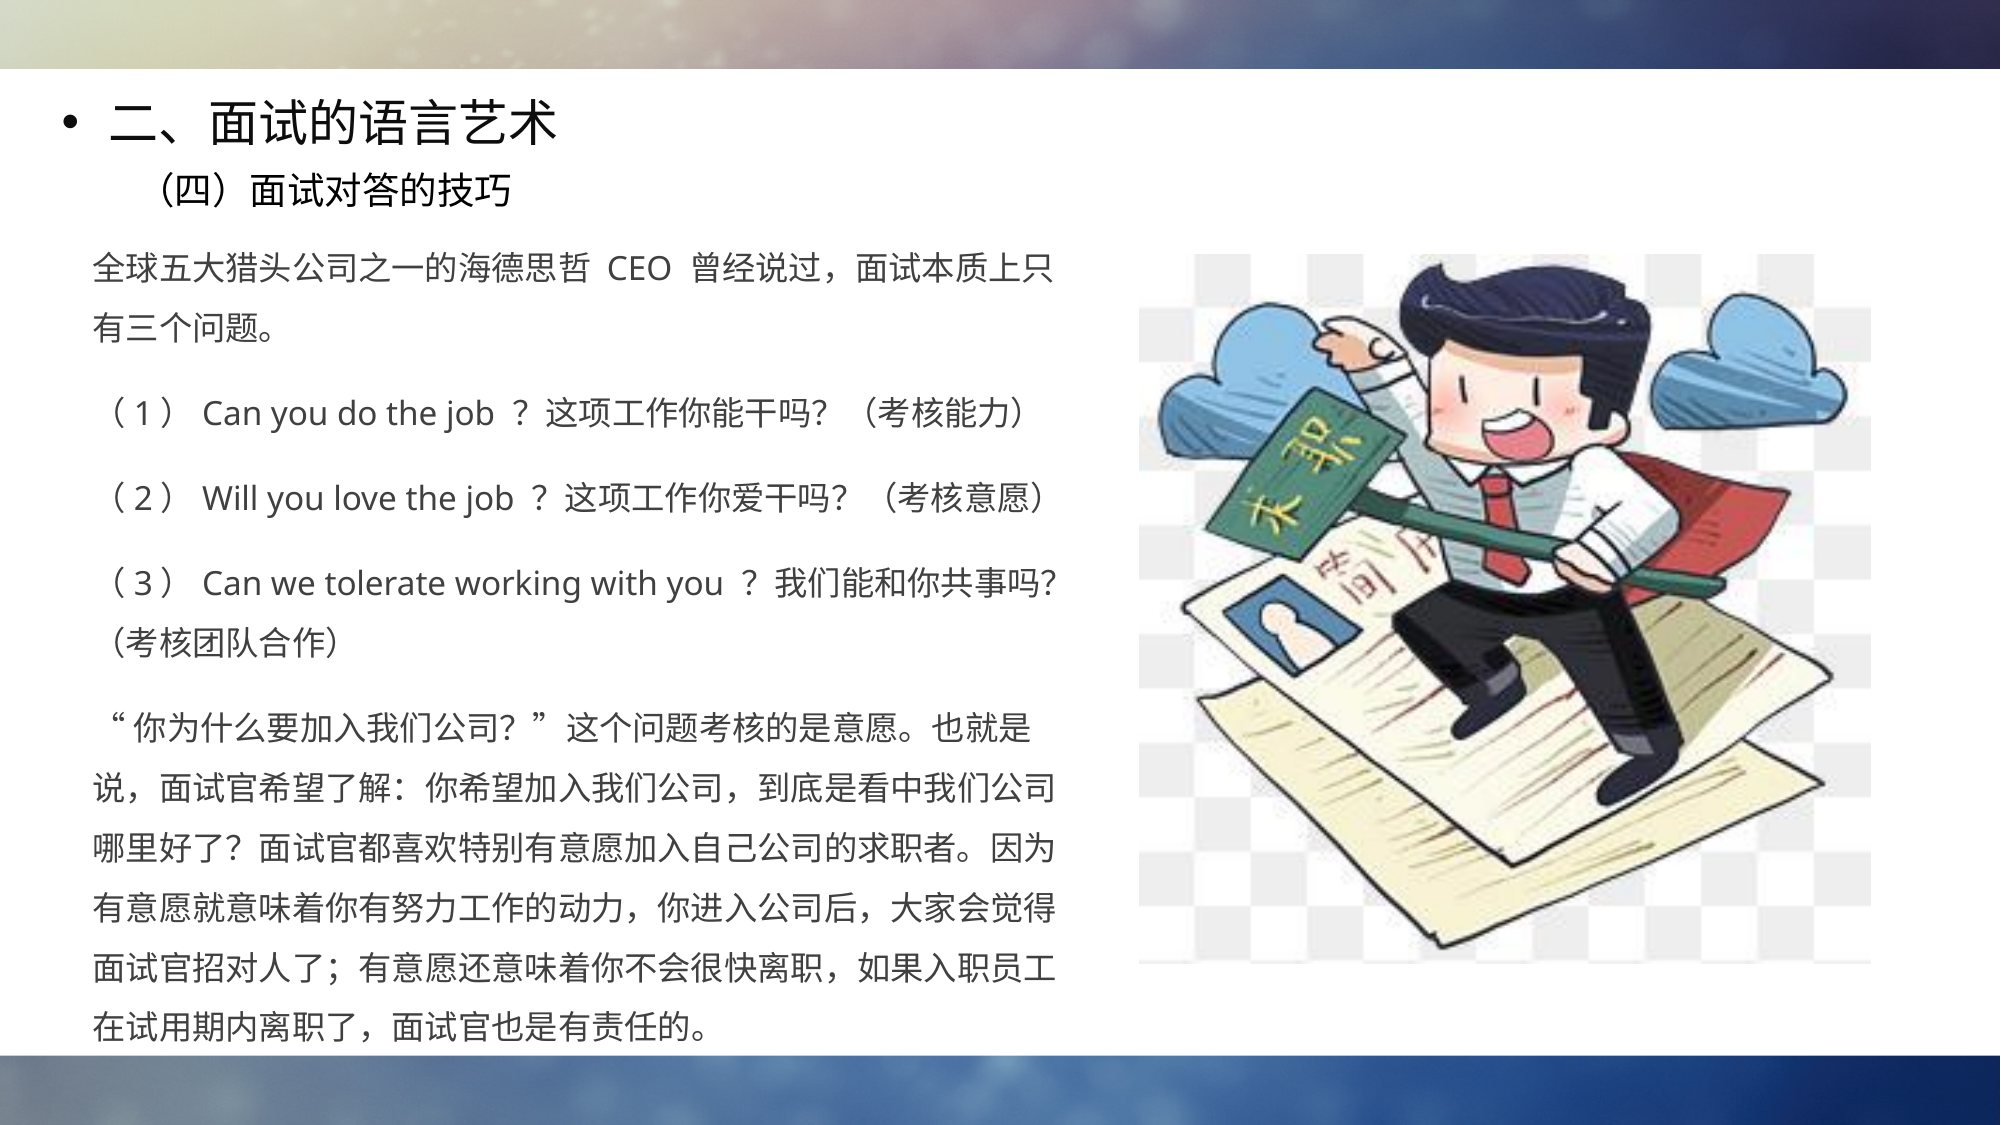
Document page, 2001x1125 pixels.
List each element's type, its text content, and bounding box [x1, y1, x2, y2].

text_box 全球五大猎头公司之一的海德思哲 CEO 曾经说过，面试本质上只有三个问题。 （1）Can you do the job ？这项工作你能干吗？（考核能力） （2）Will you love the job ？这项工作你爱干吗？（考核意愿） （3）Can we tolerate working with you ？我们能和你共事吗？（考核团队合作） “你为什么要加入我们公司？”这个问题考核的是意愿。也就是说，面试官希望了解：你希望加入我们公司，到底是看中我们公司哪里好了？面试官都喜欢特别有意愿加入自己公司的求职者。因为有意愿就意味着你有努力工作的动力，你进入公司后，大家会觉得面试官招对人了；有意愿还意味着你不会很快离职，如果入职员工在试用期内离职了，面试官也是有责任的。 [77, 220, 1079, 1054]
text_box 二、面试的语言艺术 [46, 84, 715, 160]
picture [0, 0, 2000, 69]
picture [0, 1056, 2000, 1125]
text_box （四）面试对答的技巧 [122, 159, 528, 220]
picture [1139, 254, 1871, 964]
